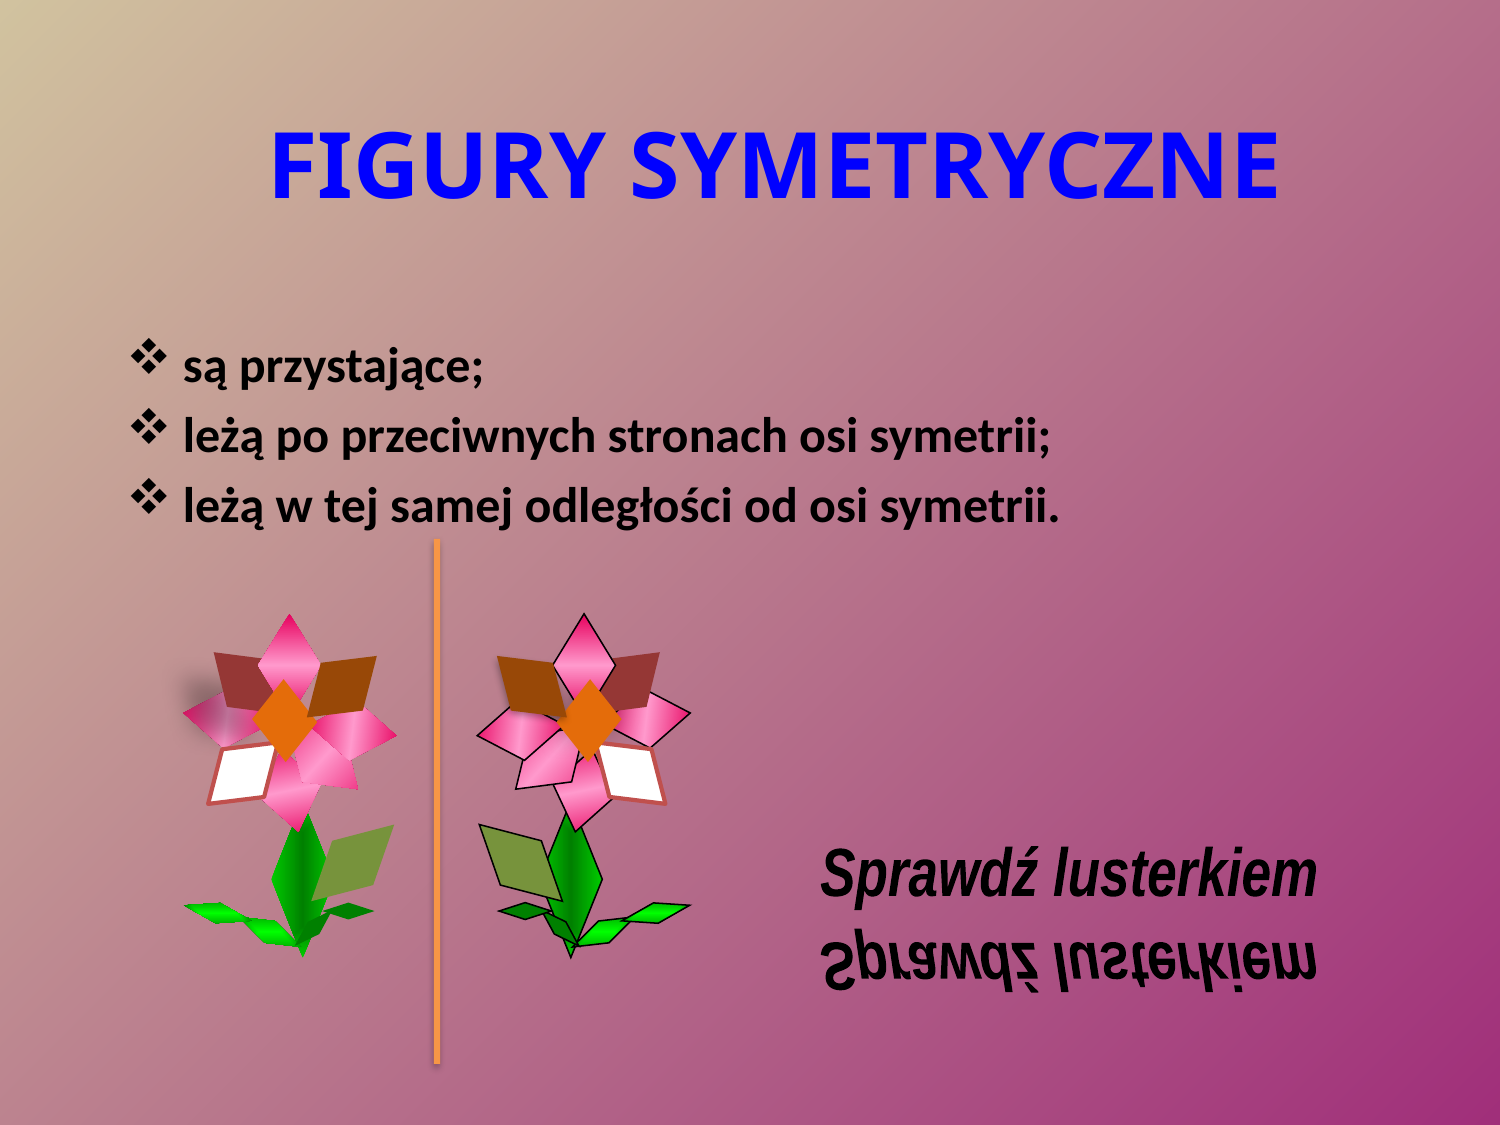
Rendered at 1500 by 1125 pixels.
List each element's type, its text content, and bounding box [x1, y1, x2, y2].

text_box [433, 538, 441, 1064]
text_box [182, 613, 410, 958]
text_box FIGURY SYMETRYCZNE [111, 99, 1438, 288]
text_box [464, 613, 691, 958]
text_box są przystające; leżą po przeciwnych stronach osi symetrii; leżą w tej samej odległości od osi symetrii. [111, 324, 1387, 1000]
